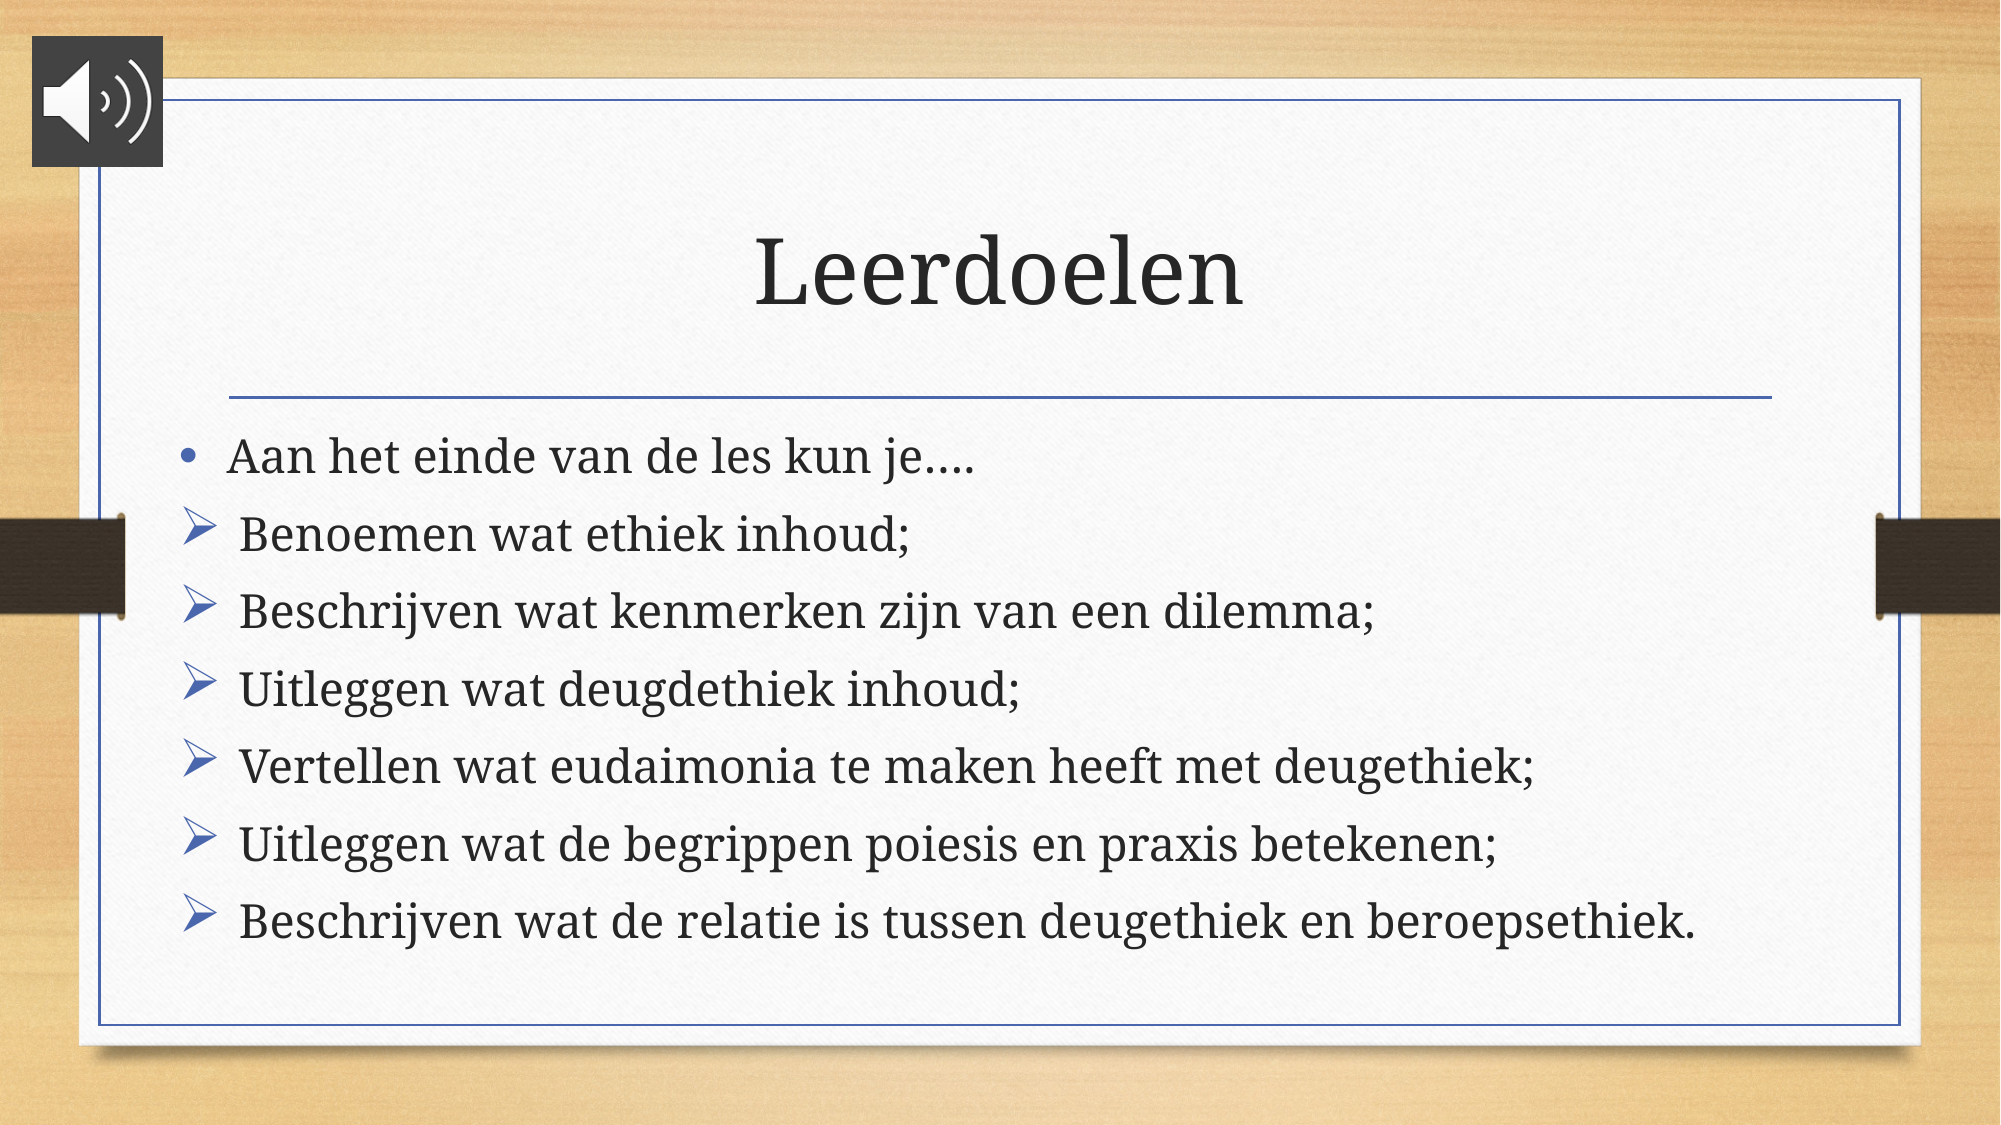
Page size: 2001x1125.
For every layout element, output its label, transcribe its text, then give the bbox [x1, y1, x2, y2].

picture [0, 0, 2001, 1125]
title Leerdoelen [212, 161, 1788, 375]
list Aan het einde van de les kun je…. Benoemen wat ethiek inhoud; Beschrijven wat kenmerken zijn van een dilemma; Uitleggen wat deugdethiek inhoud; Vertellen wat eudaimonia te maken heeft met deugethiek; Uitleggen wat de begrippen poiesis en praxis betekenen; Beschrijven wat de relatie is tussen deugethiek en beroepsethiek. [164, 419, 1788, 964]
